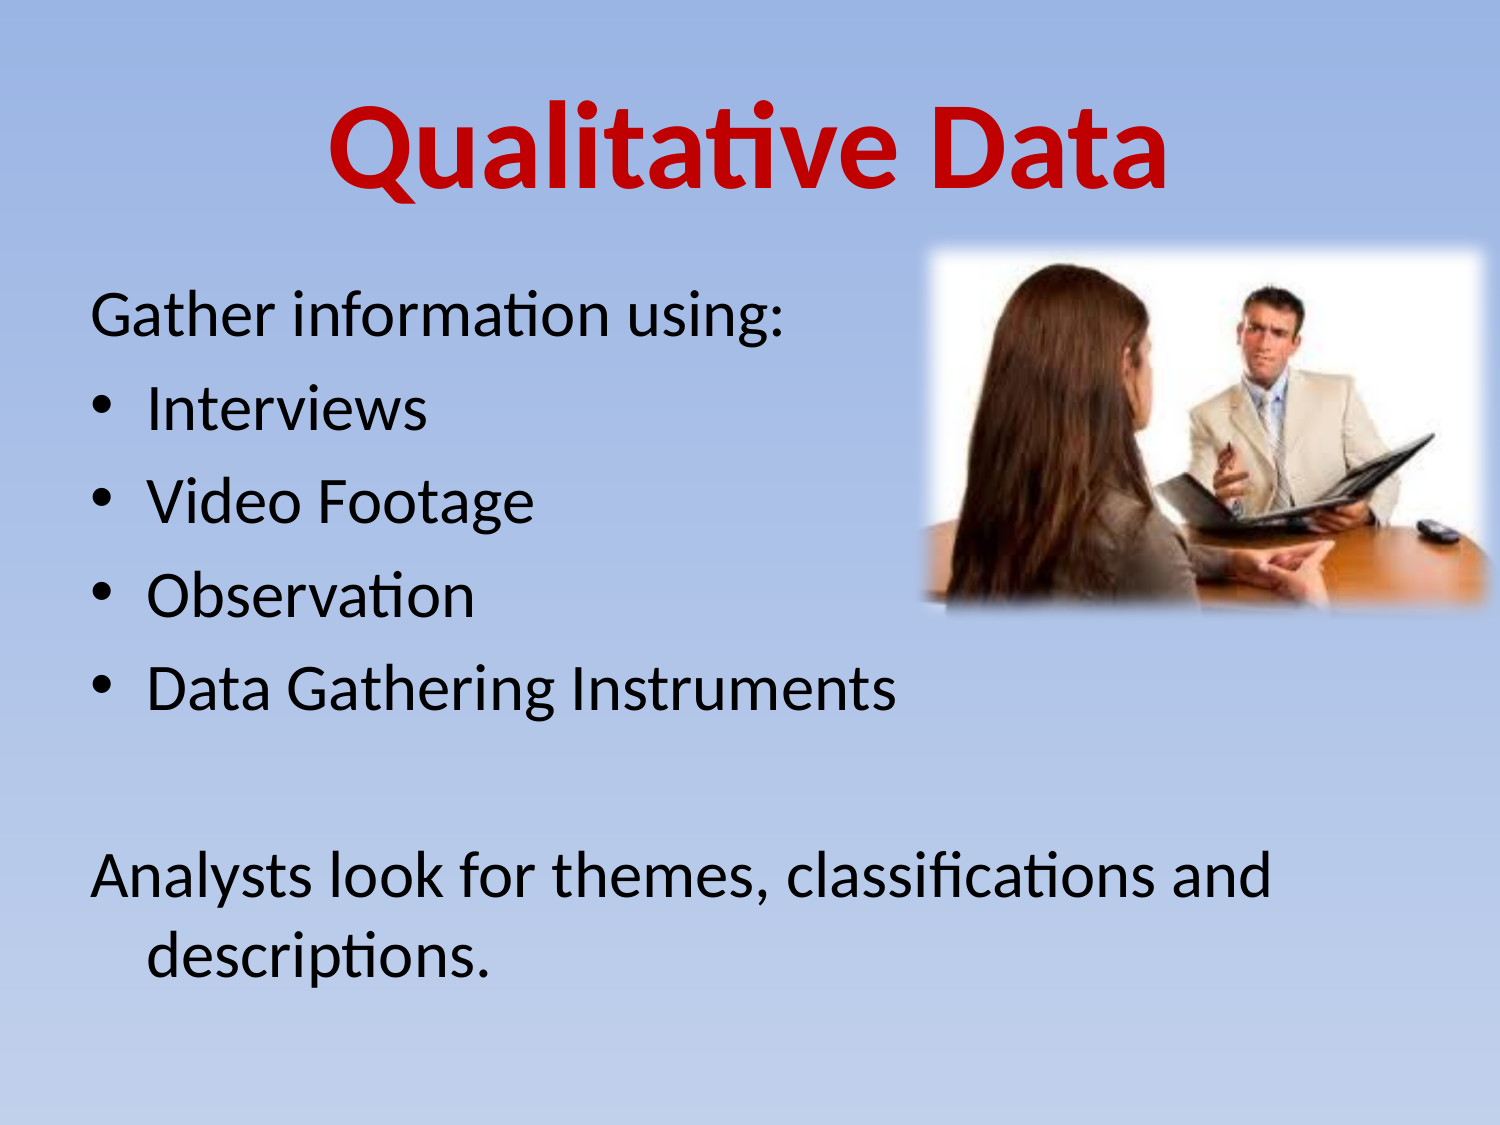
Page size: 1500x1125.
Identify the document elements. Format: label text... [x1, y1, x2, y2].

list Gather information using: Interviews Video Footage Observation Data Gathering Instruments Analysts look for themes, classifications and descriptions. [75, 262, 1425, 1005]
title Qualitative Data [0, 45, 1500, 233]
picture [911, 231, 1500, 622]
